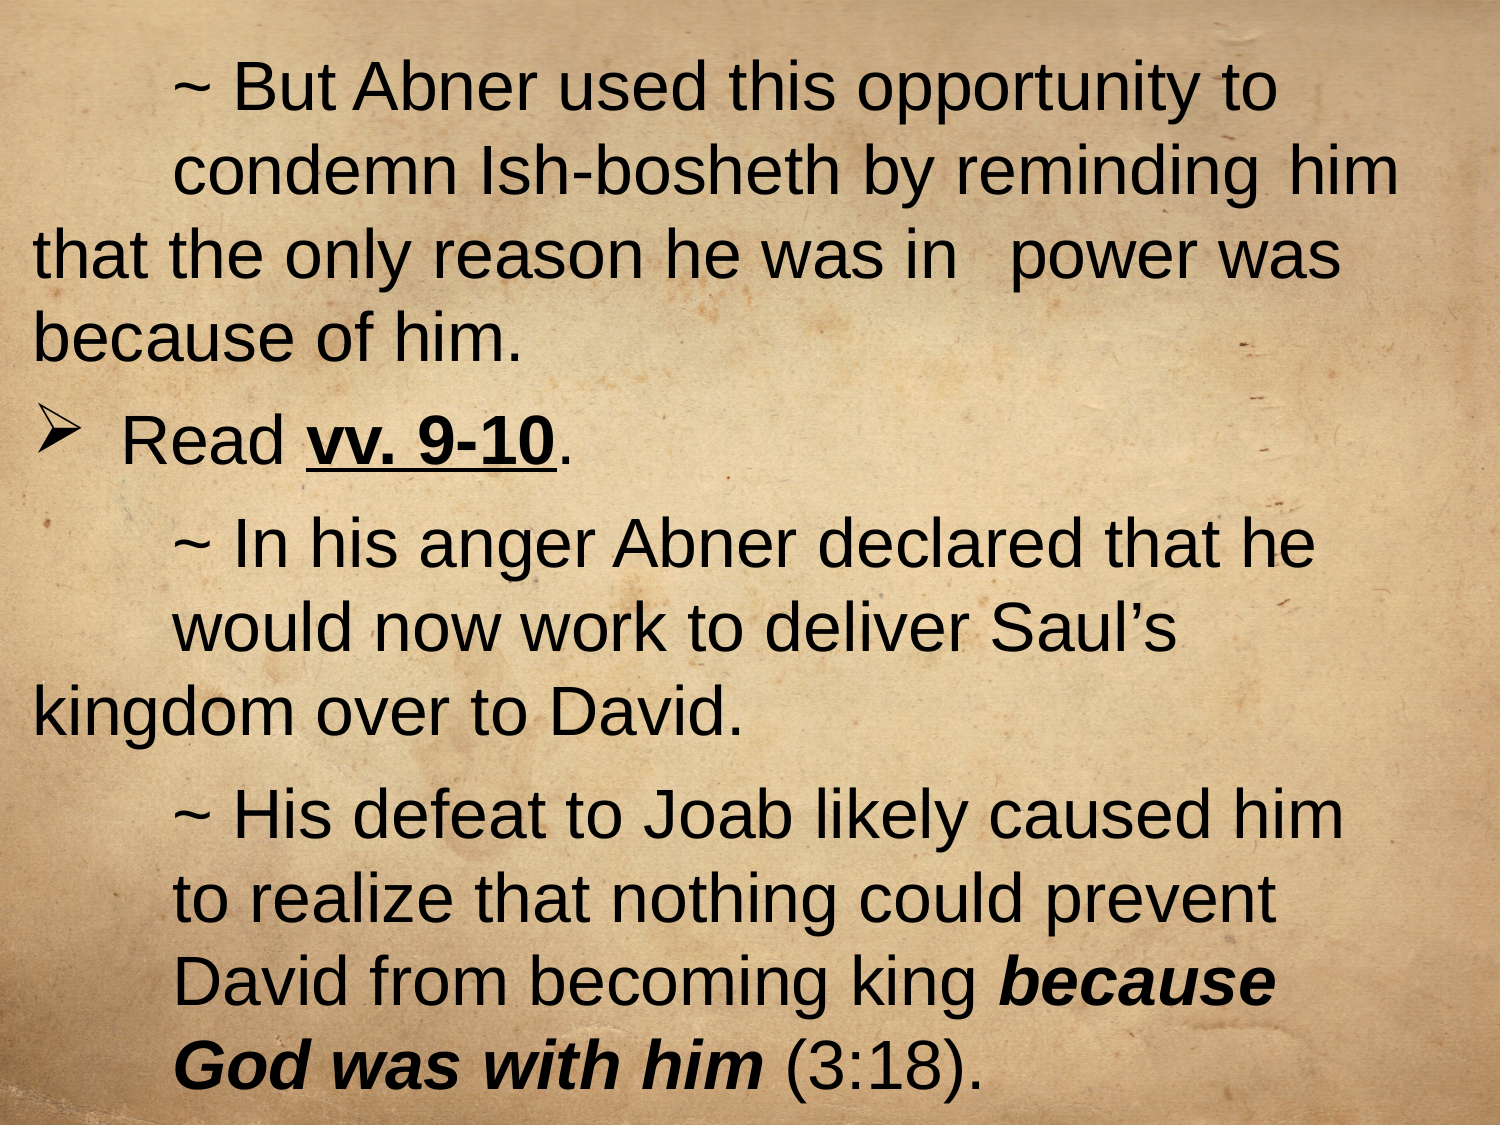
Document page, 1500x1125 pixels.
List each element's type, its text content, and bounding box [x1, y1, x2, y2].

subtitle ~ But Abner used this opportunity to condemn Ish-bosheth by reminding him that the only reason he was in power was because of him. Read vv. 9-10. ~ In his anger Abner declared that he would now work to deliver Saul’s kingdom over to David. ~ His defeat to Joab likely caused him to realize that nothing could prevent David from becoming king because God was with him (3:18). [17, 33, 1483, 1125]
picture [0, 0, 1500, 1125]
